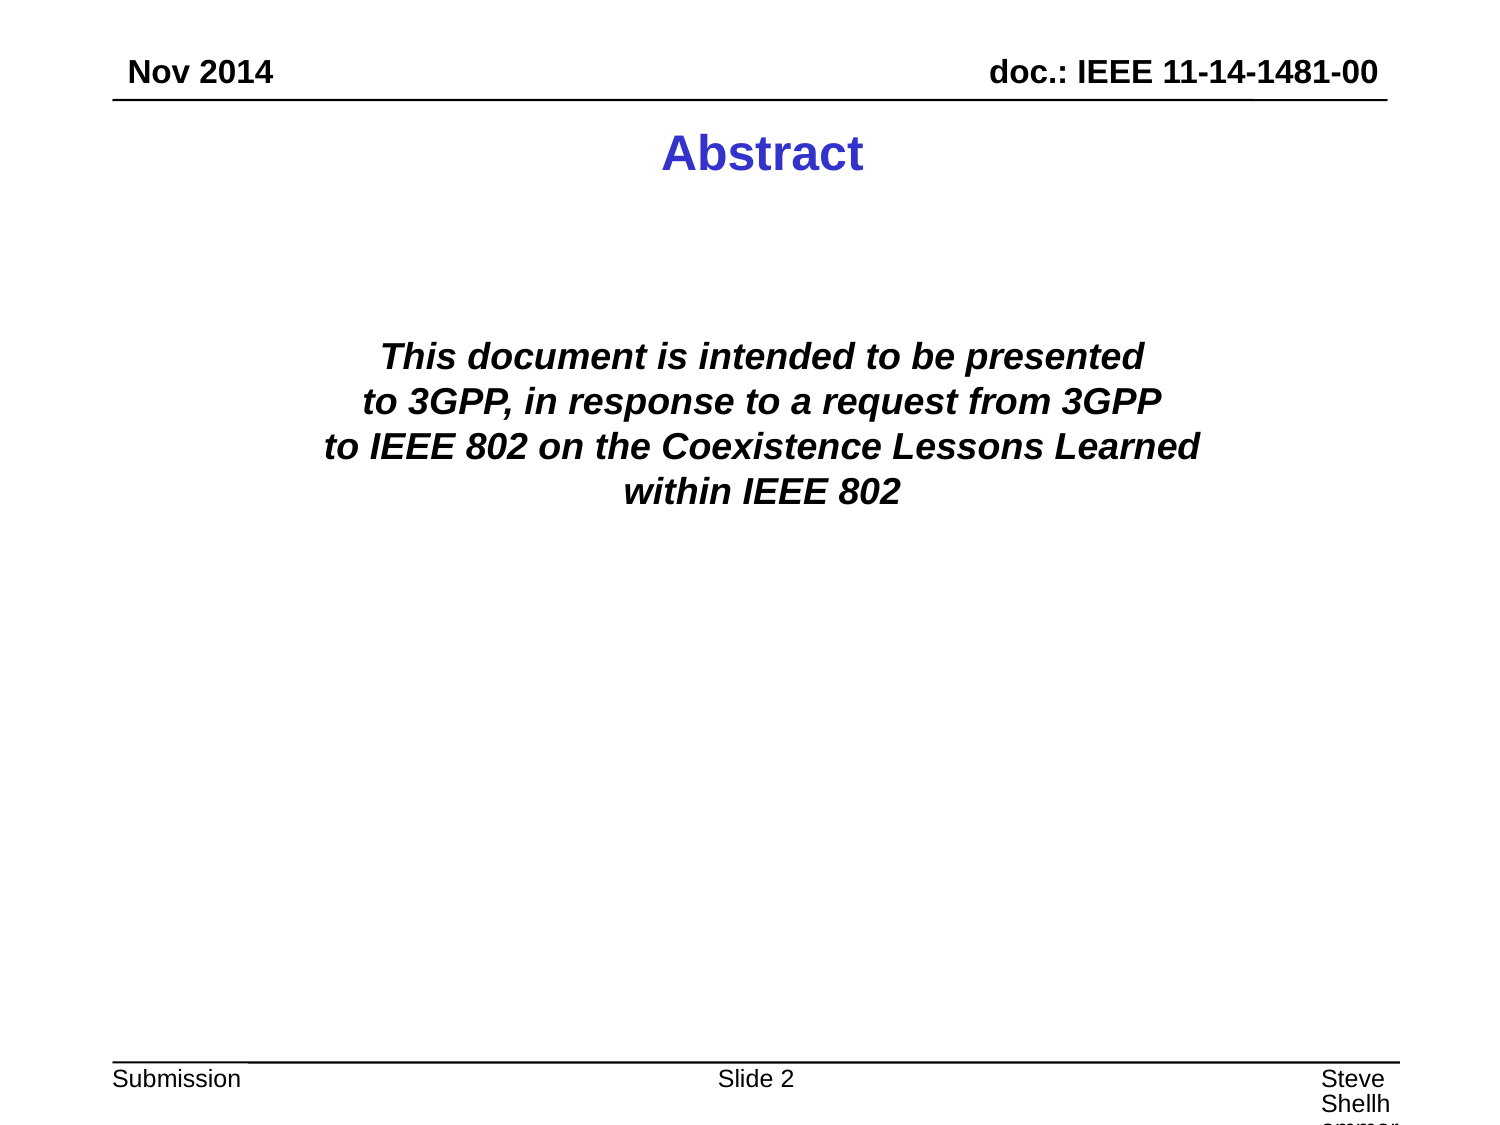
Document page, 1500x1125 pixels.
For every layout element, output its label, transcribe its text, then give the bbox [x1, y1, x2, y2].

slide_number Slide 2 [709, 1061, 803, 1093]
list This document is intended to be presented to 3GPP, in response to a request from 3GPP to IEEE 802 on the Coexistence Lessons Learned within IEEE 802 [287, 324, 1238, 1000]
title Abstract [287, 112, 1238, 288]
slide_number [112, 40, 463, 101]
footer Steve Shellhammer, Qualcomm [1320, 1061, 1402, 1093]
